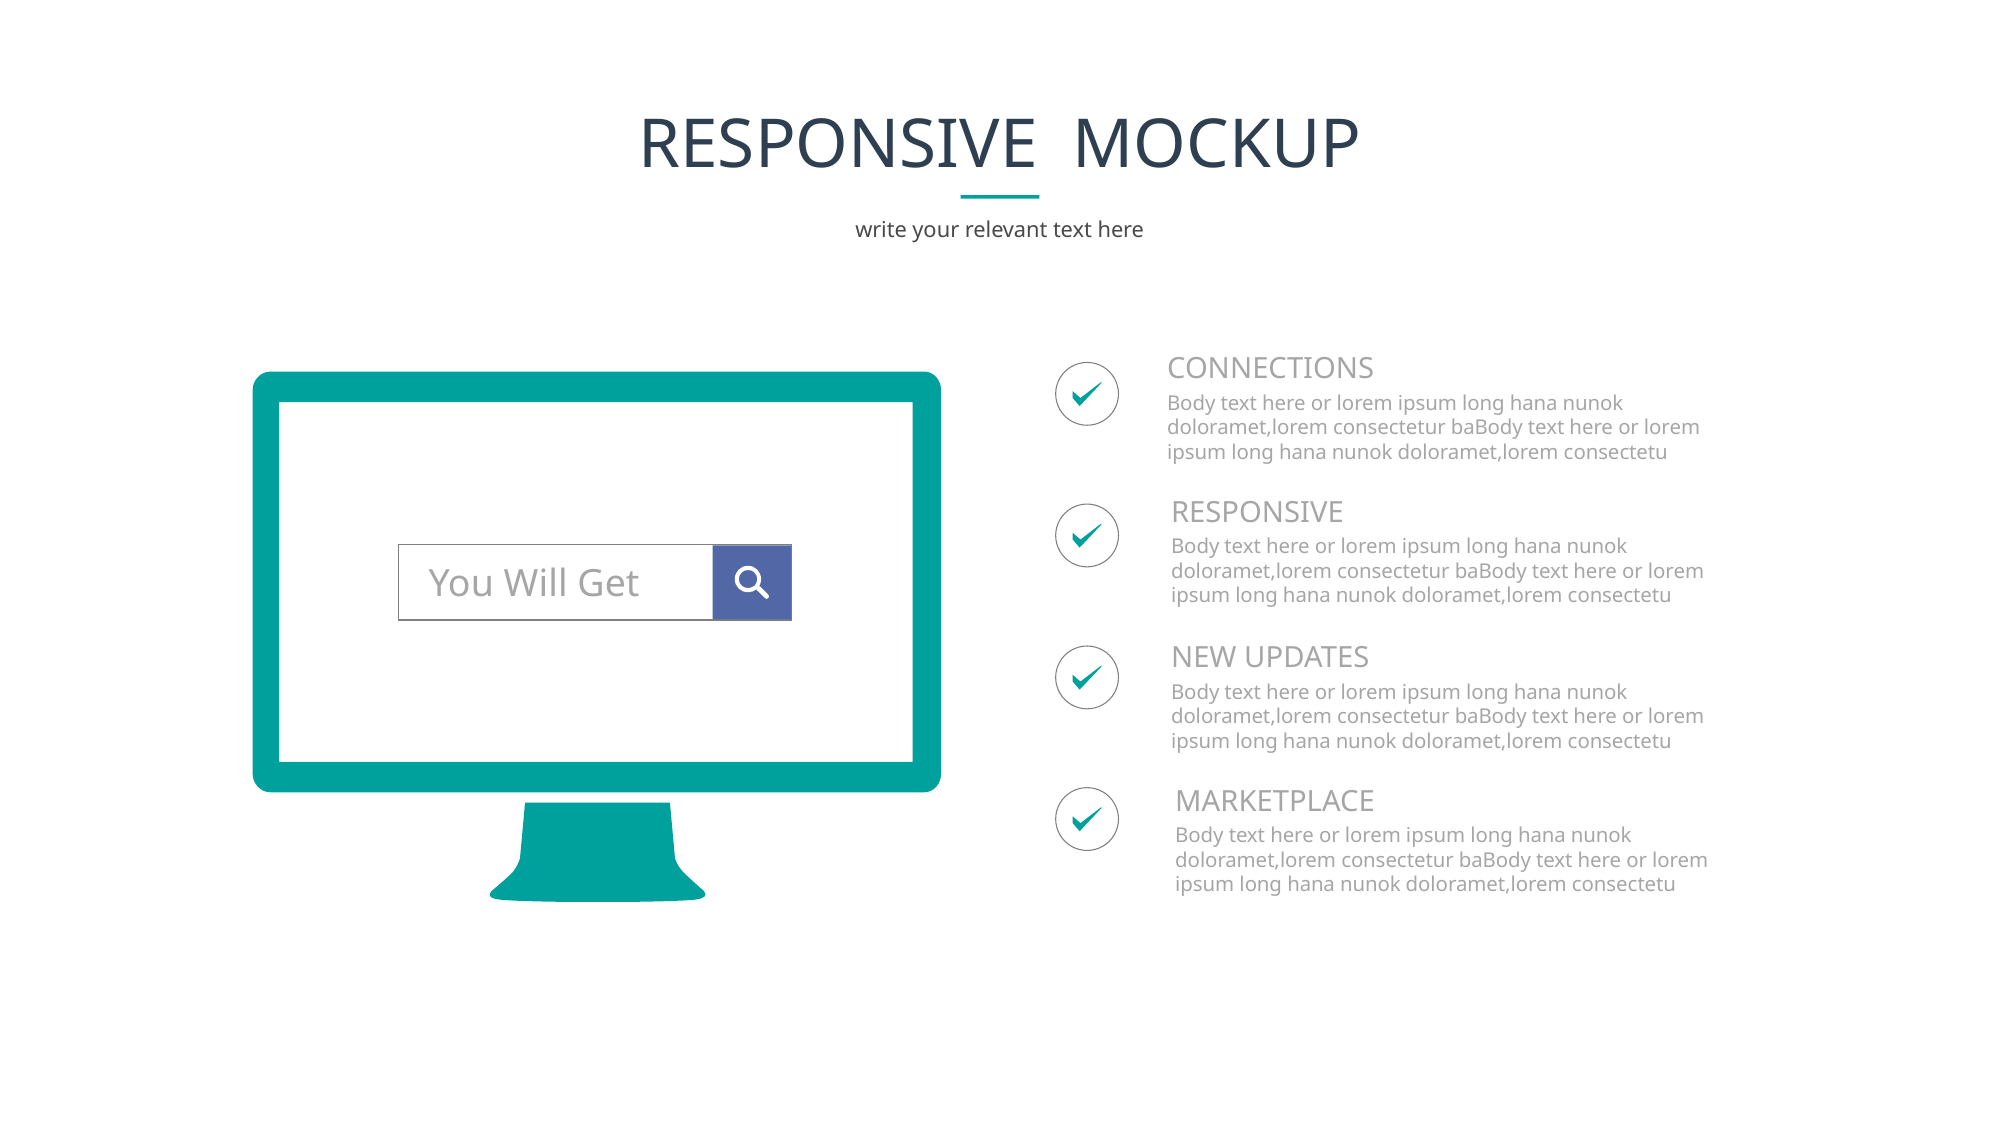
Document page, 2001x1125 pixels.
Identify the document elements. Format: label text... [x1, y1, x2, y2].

list Body text here or lorem ipsum long hana nunok doloramet,lorem consectetur baBody text here or lorem ipsum long hana nunok doloramet,lorem consectetu [1175, 815, 1726, 923]
list Body text here or lorem ipsum long hana nunok doloramet,lorem consectetur baBody text here or lorem ipsum long hana nunok doloramet,lorem consectetu [1171, 671, 1722, 780]
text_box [1055, 645, 1119, 709]
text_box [1055, 362, 1119, 426]
list Body text here or lorem ipsum long hana nunok doloramet,lorem consectetur baBody text here or lorem ipsum long hana nunok doloramet,lorem consectetu [1166, 382, 1718, 491]
title RESPONSIVE MOCKUP [249, 101, 1750, 190]
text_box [398, 544, 792, 621]
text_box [1055, 787, 1119, 851]
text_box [1055, 504, 1119, 567]
list Body text here or lorem ipsum long hana nunok doloramet,lorem consectetur baBody text here or lorem ipsum long hana nunok doloramet,lorem consectetu [1171, 526, 1722, 634]
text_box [252, 371, 942, 902]
list NEW UPDATES [1171, 635, 1722, 671]
text_box write your relevant text here [249, 210, 1750, 252]
list MARKETPLACE [1175, 778, 1726, 815]
list CONNECTIONS [1166, 346, 1718, 382]
list RESPONSIVE [1171, 489, 1722, 526]
